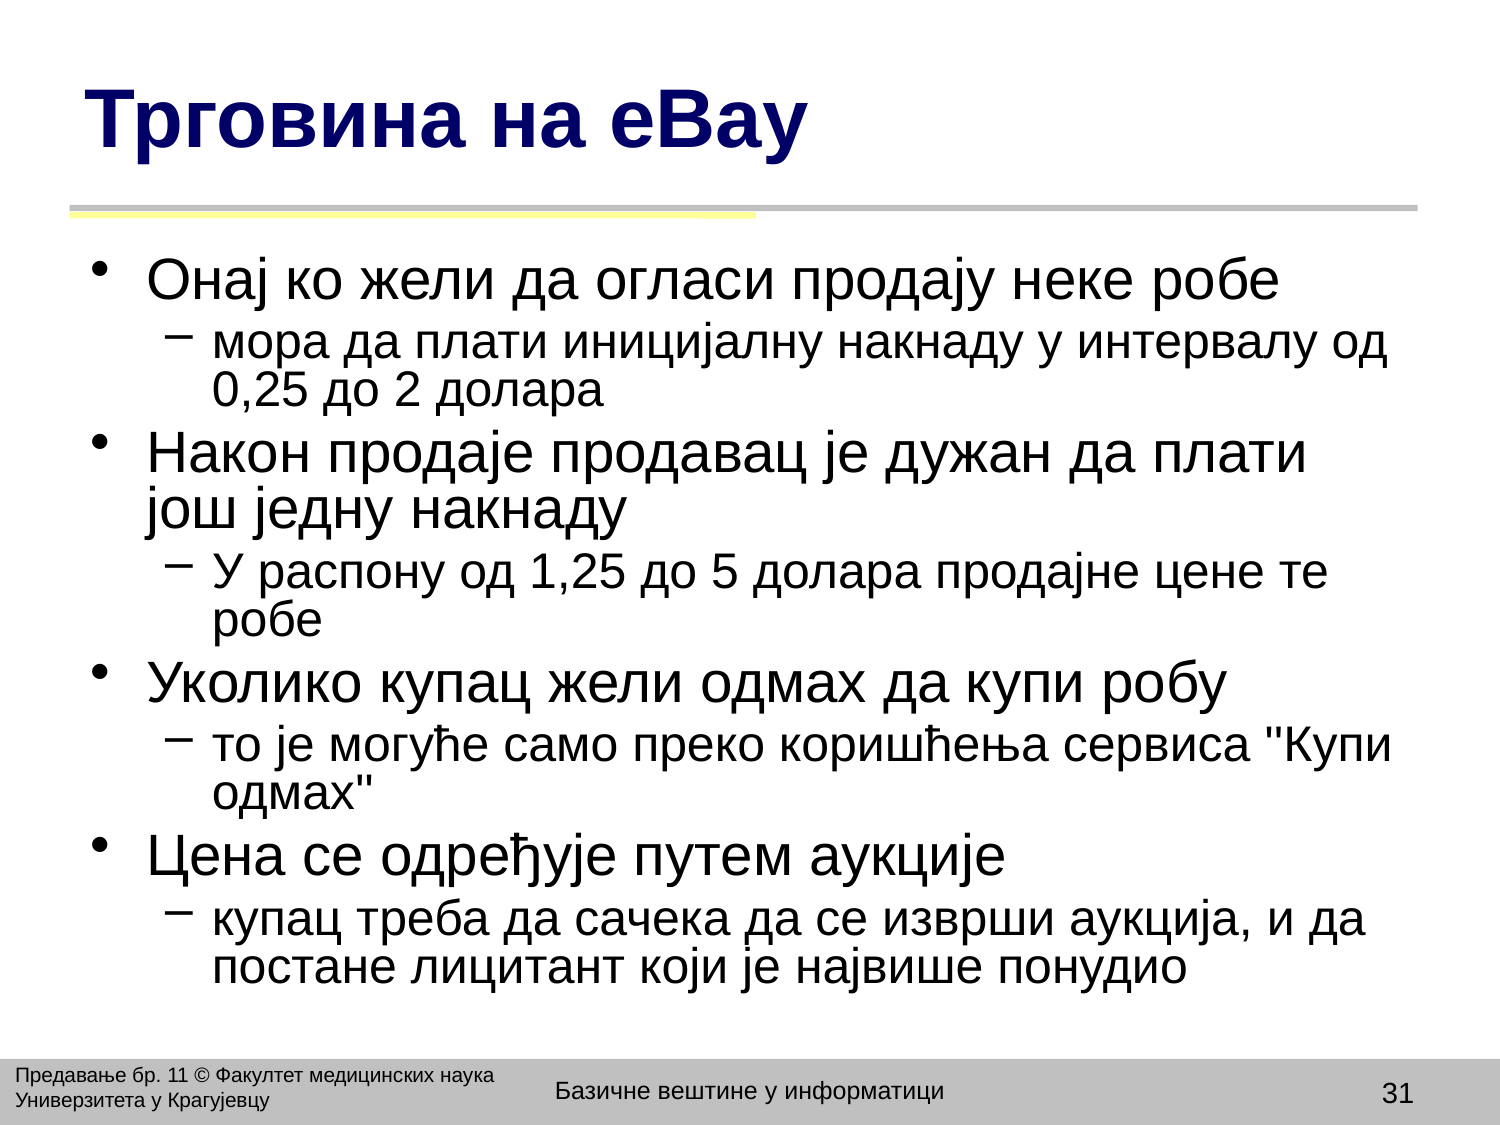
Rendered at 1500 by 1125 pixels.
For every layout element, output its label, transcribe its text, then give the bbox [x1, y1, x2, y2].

list Онај ко жели да огласи продају неке робе мора да плати иницијалну накнаду у интервалу од 0,25 до 2 долара Након продаје продавац је дужан да плати још једну накнаду У распону од 1,25 до 5 долара продајне цене те робе Уколико купац жели одмах да купи робу то је могуће само преко коришћења сервиса ''Купи одмах'' Цена се одређује путем аукције купац треба да сачека да се изврши аукција, и да постане лицитант који је највише понудио [74, 246, 1426, 1023]
footer Базичне вештине у информатици [512, 1066, 988, 1125]
slide_number 31 [1079, 1066, 1430, 1125]
title Трговина на eBay [69, 19, 1426, 208]
slide_number Предавање бр. 11 © Факултет медицинских наука Универзитета у Крагујевцу [0, 1053, 621, 1108]
